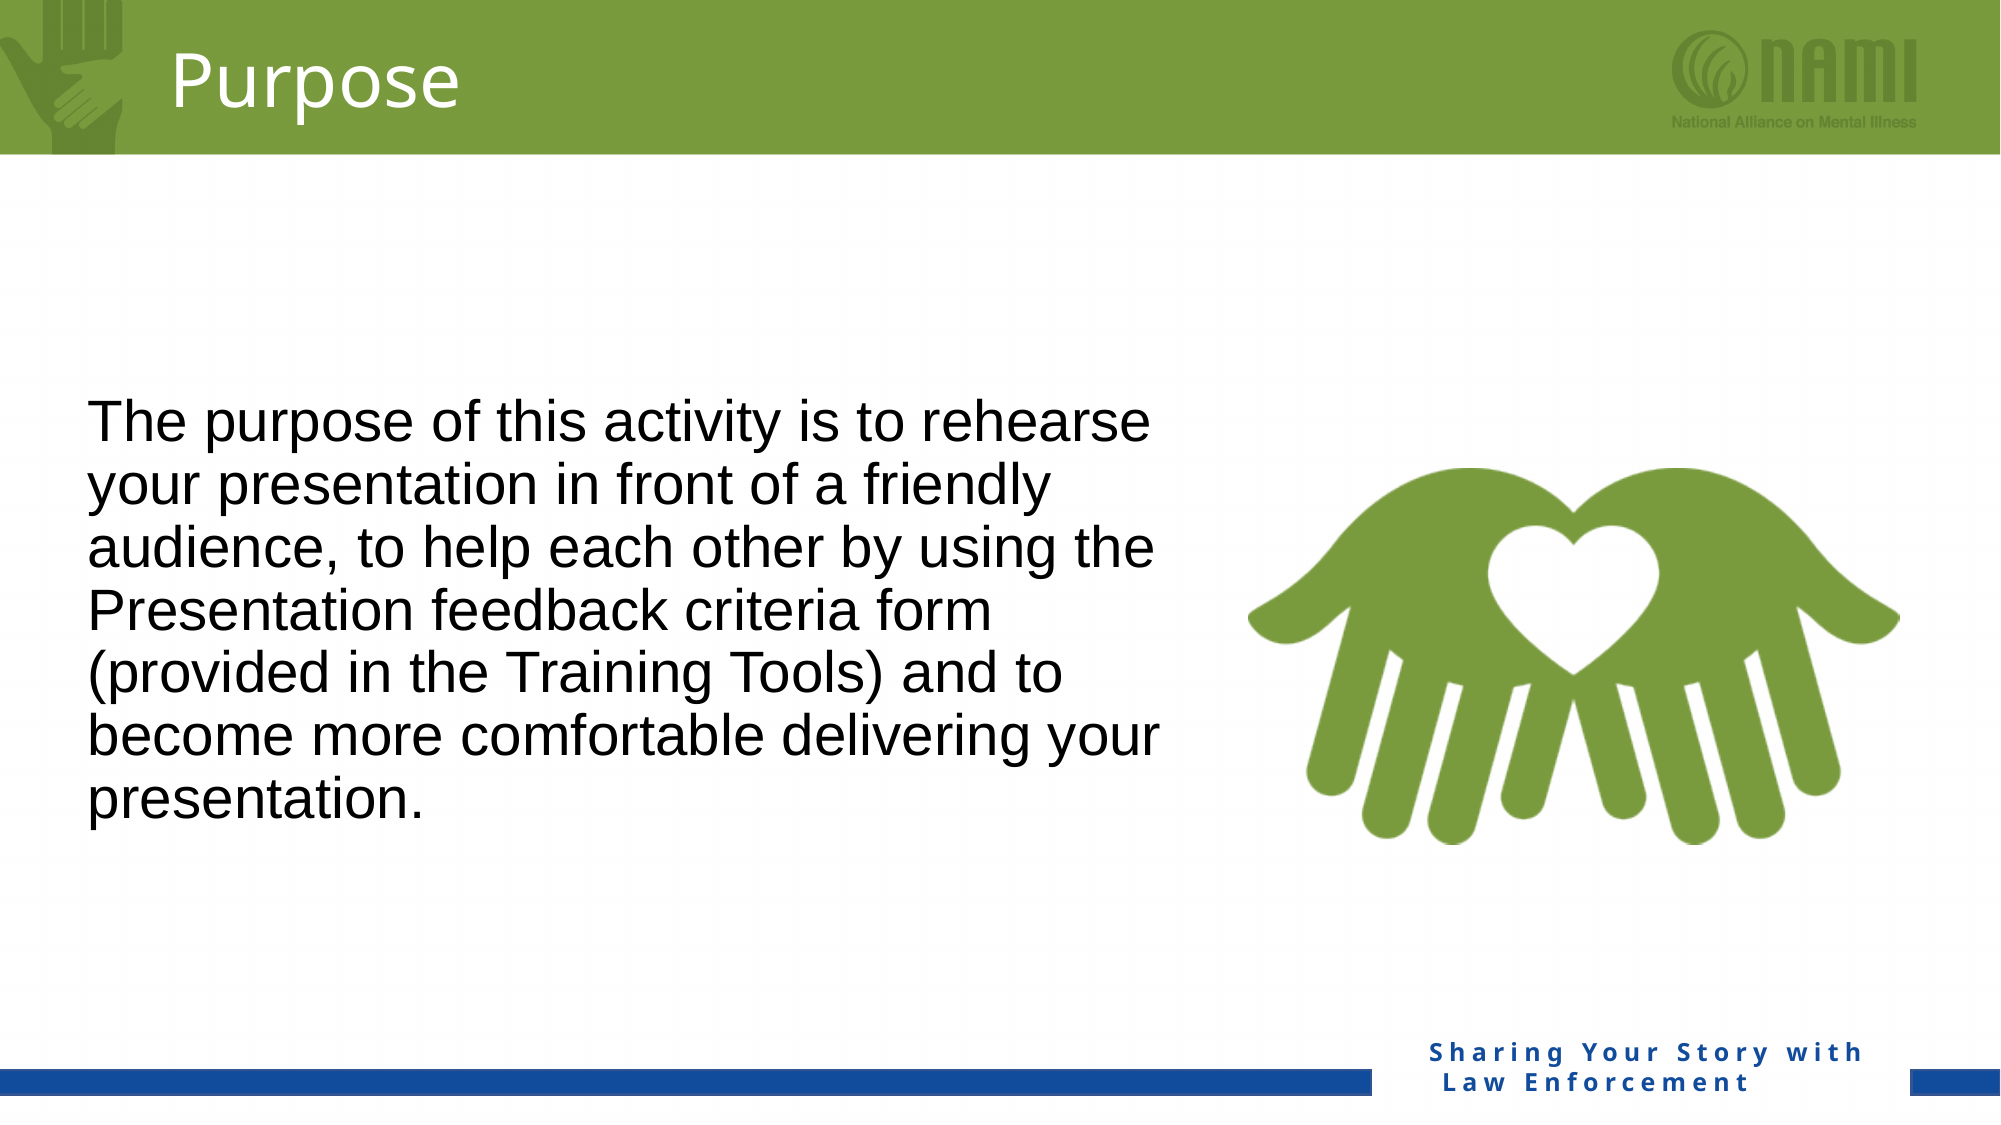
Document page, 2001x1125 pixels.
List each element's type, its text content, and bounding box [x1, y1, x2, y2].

picture [0, 0, 2001, 1125]
list The purpose of this activity is to rehearse your presentation in front of a friendly audience, to help each other by using the Presentation feedback criteria form (provided in the Training Tools) and to become more comfortable delivering your presentation. [72, 383, 1201, 1014]
footer Sharing Your Story with Law Enforcement [1391, 1036, 1913, 1097]
title Purpose [154, 6, 1863, 161]
